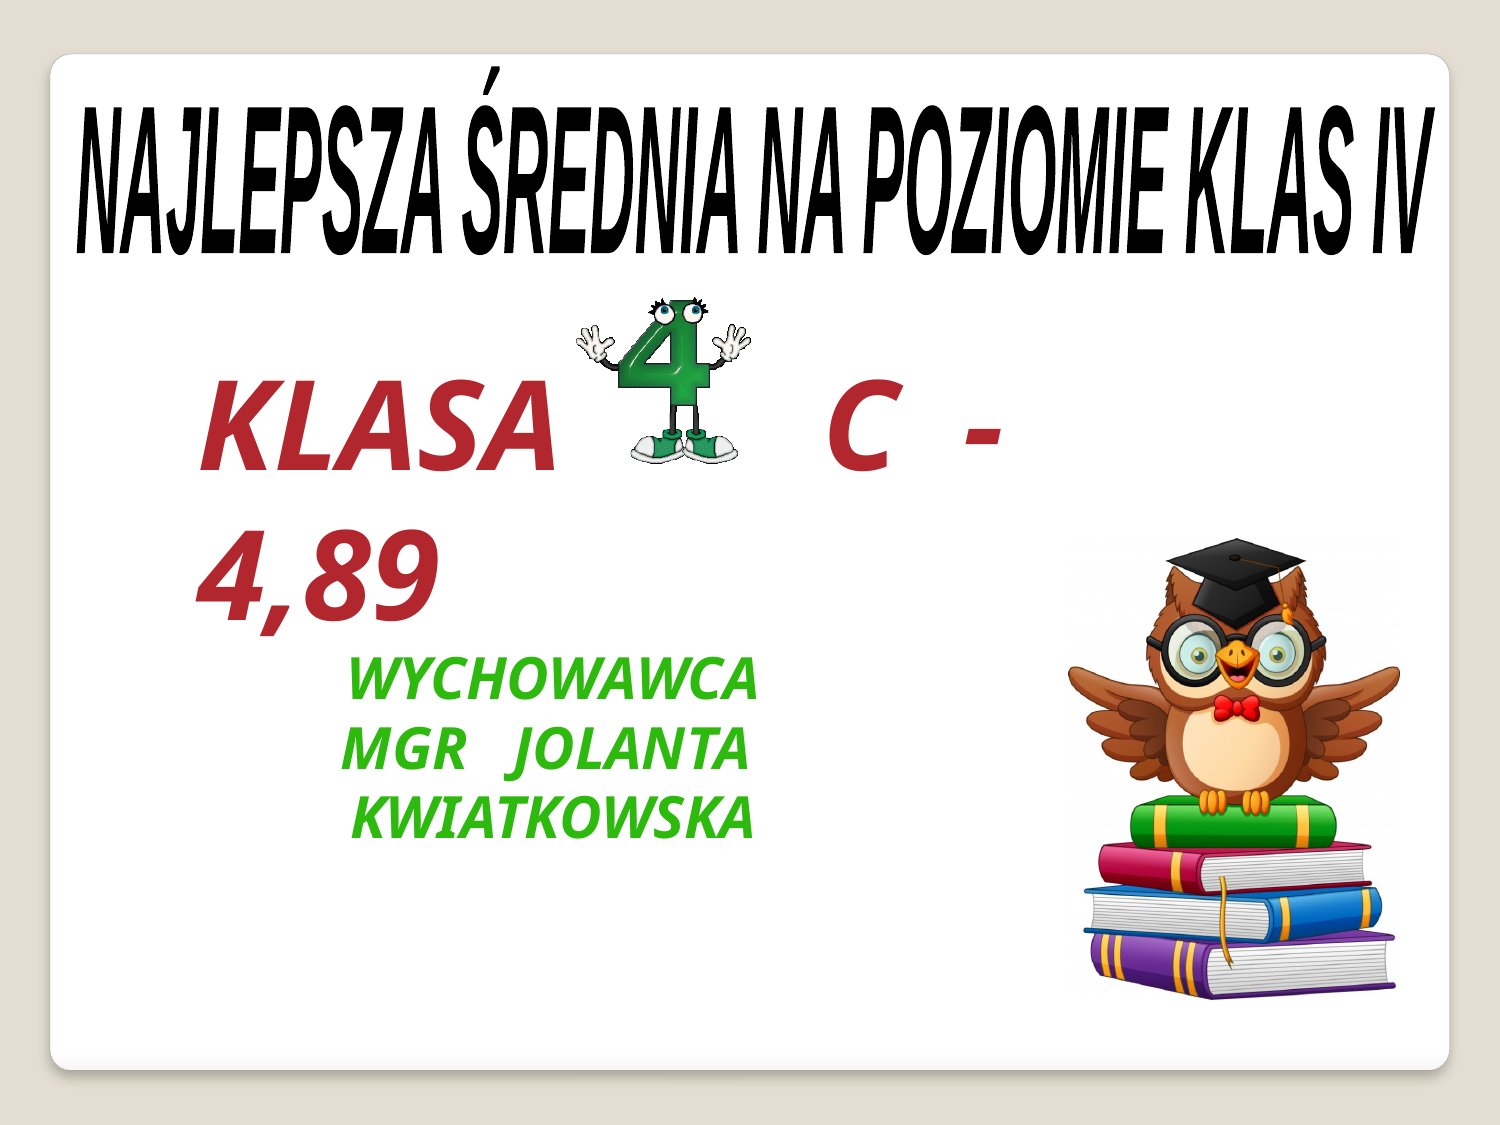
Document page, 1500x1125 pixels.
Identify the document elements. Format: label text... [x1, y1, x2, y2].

picture [1068, 538, 1400, 1000]
text_box KLASA C - 4,89 [182, 338, 1270, 653]
text_box WYCHOWAWCA mgr JOLANTA KWIATKOWSKA [123, 633, 998, 859]
text_box [53, 0, 1447, 1014]
picture [560, 266, 771, 469]
